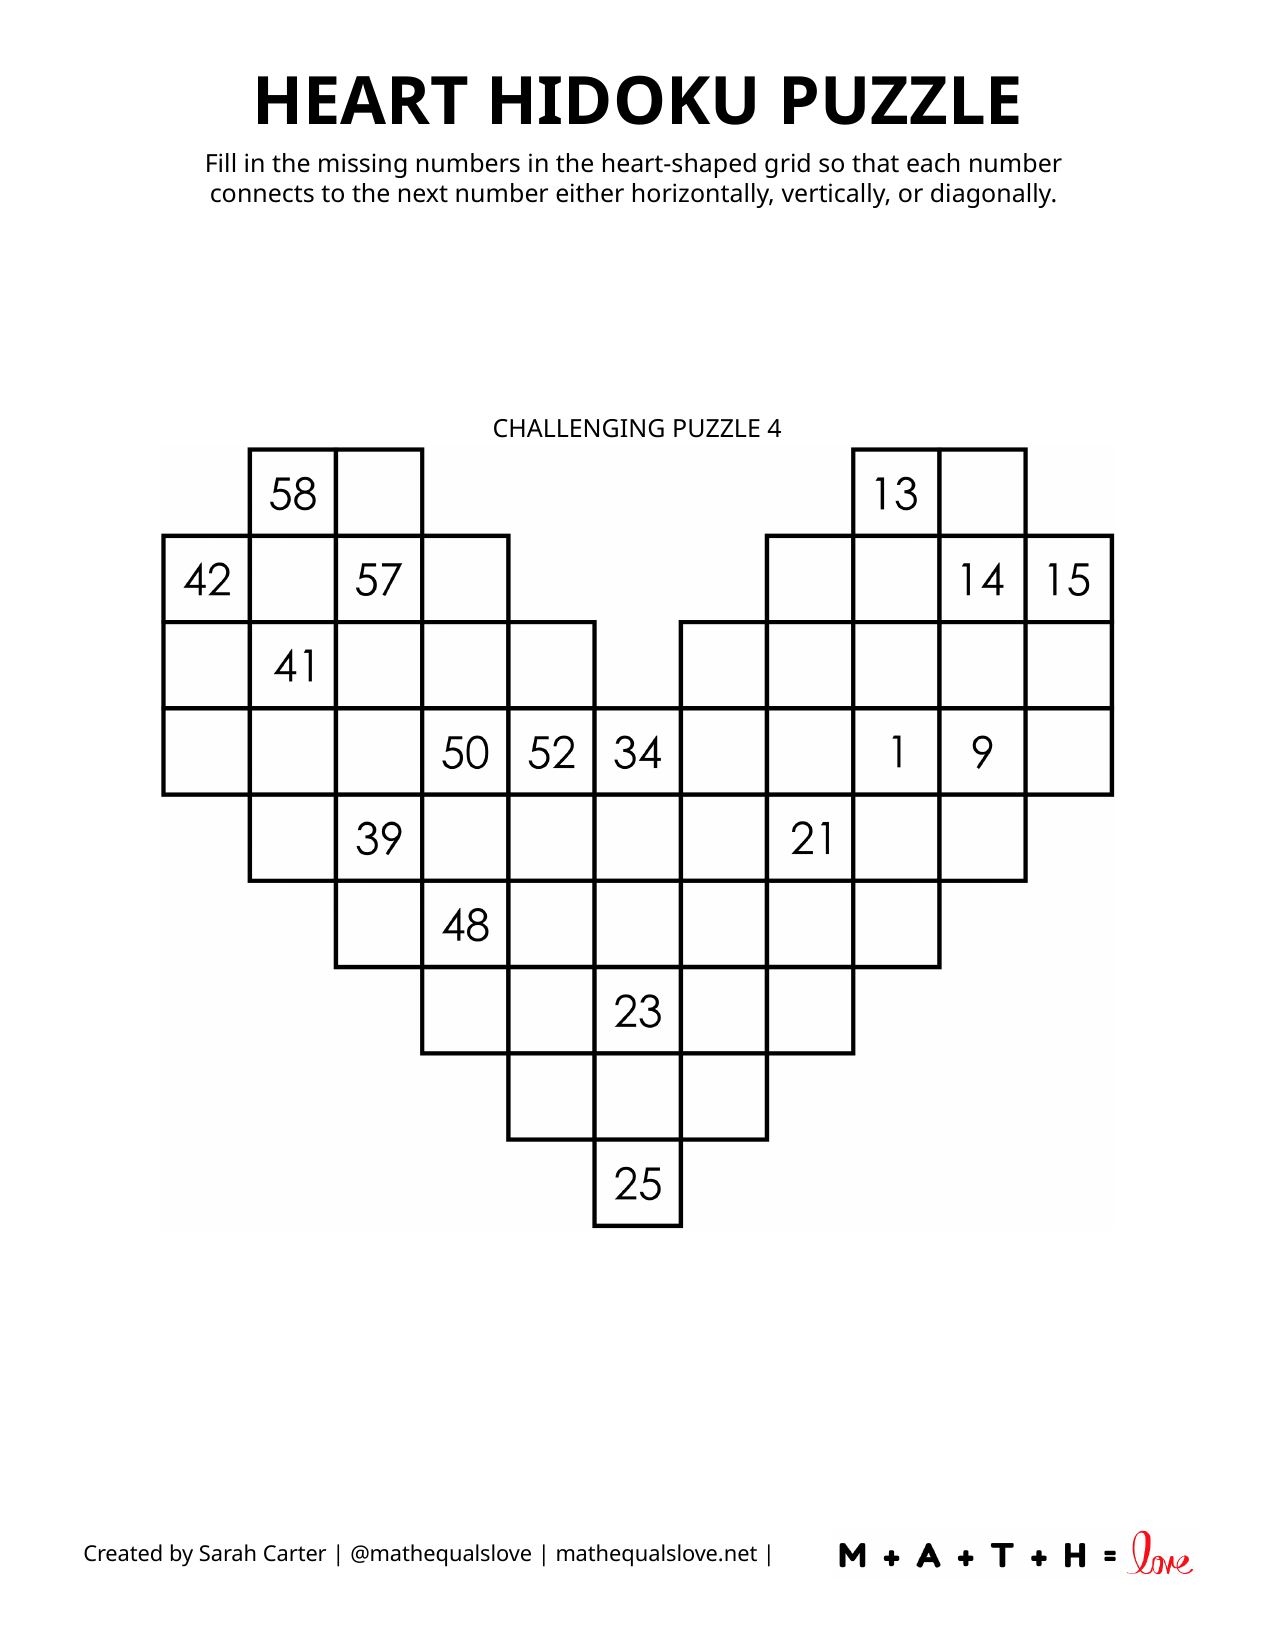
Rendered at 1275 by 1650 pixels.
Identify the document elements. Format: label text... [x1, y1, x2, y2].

text_box Fill in the missing numbers in the heart-shaped grid so that each number connects to the next number either horizontally, vertically, or diagonally. [0, 140, 1275, 216]
text_box HEART HIDOKU PUZZLE [66, 50, 1211, 140]
picture [826, 1528, 1203, 1579]
text_box Created by Sarah Carter | @mathequalslove | mathequalslove.net | [68, 1532, 826, 1574]
picture [158, 444, 1117, 1230]
text_box CHALLENGING PUZZLE 4 [159, 412, 1116, 444]
